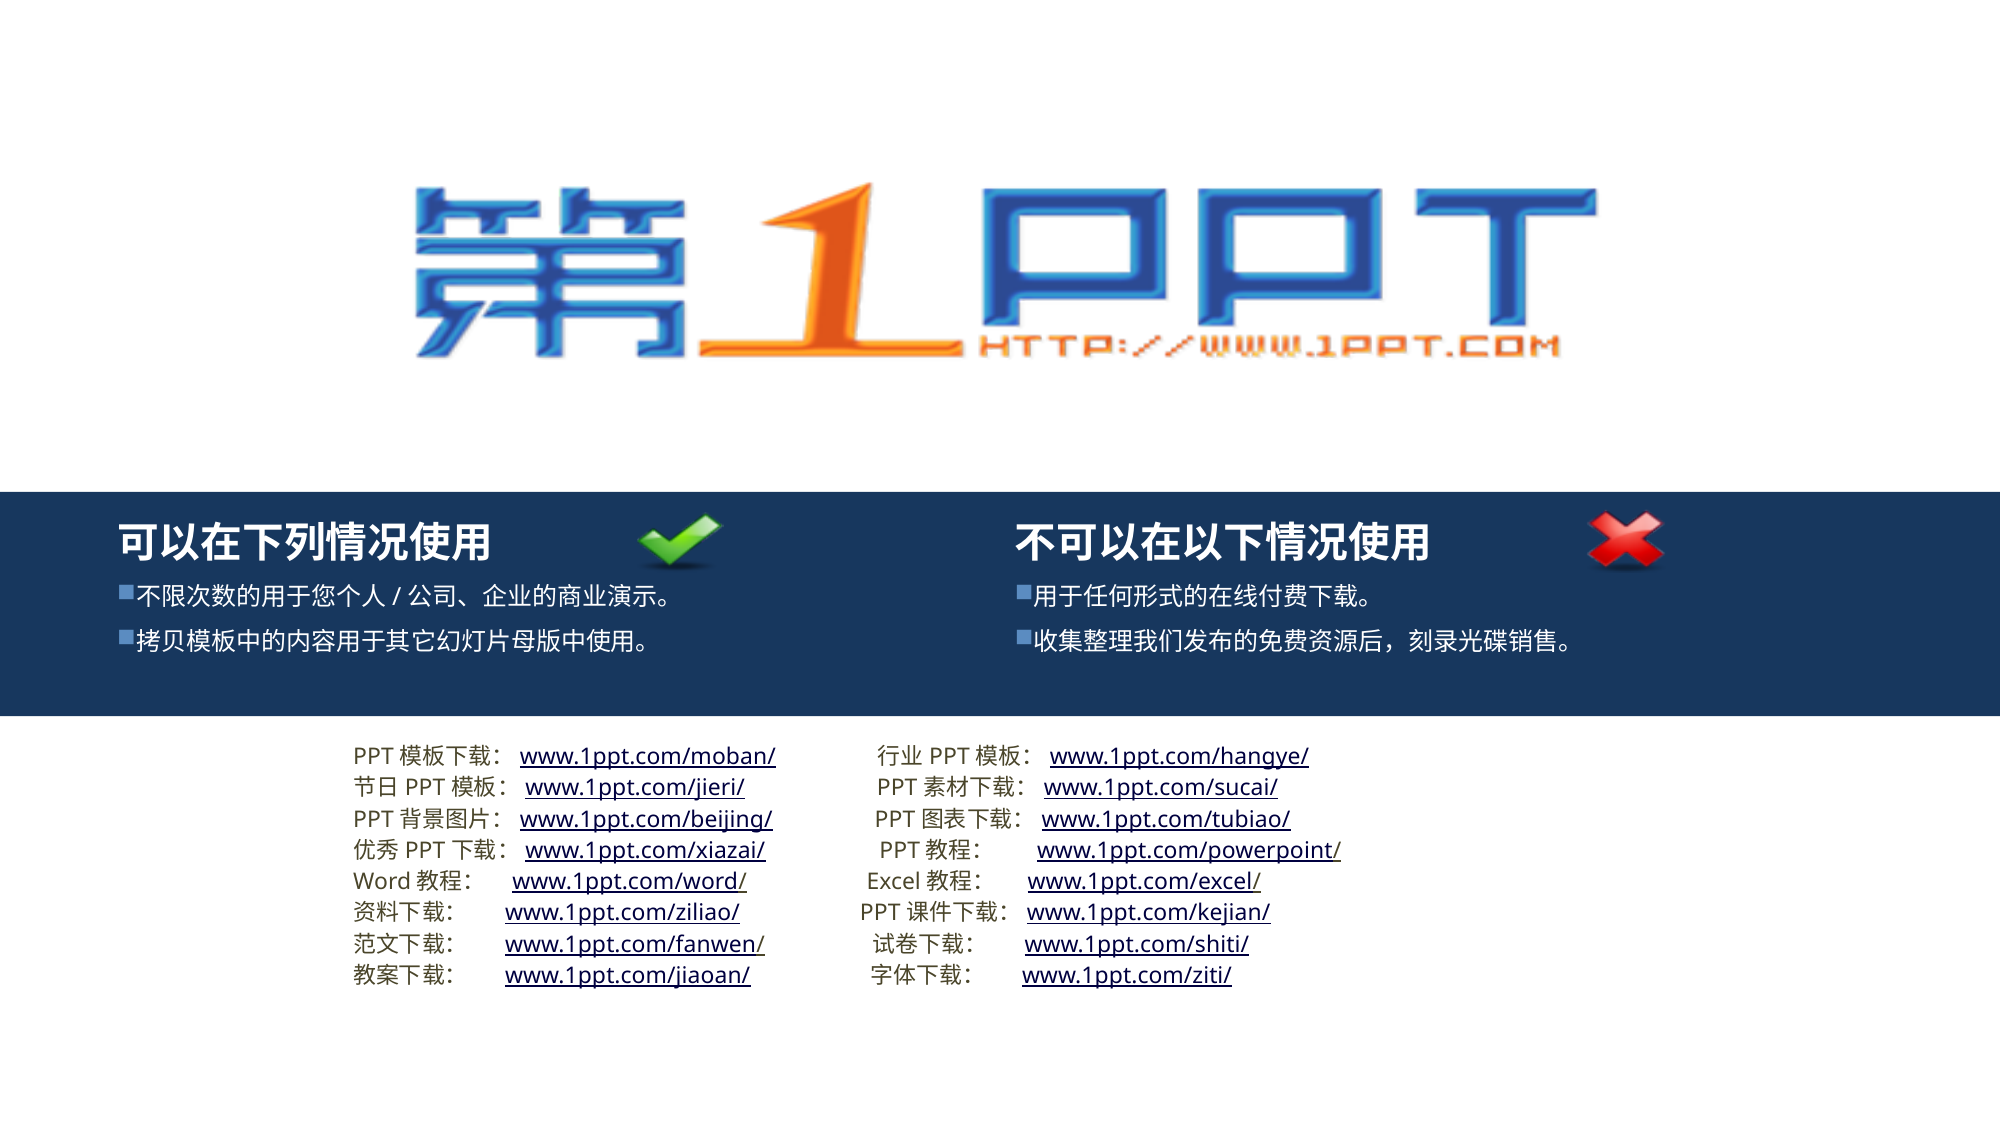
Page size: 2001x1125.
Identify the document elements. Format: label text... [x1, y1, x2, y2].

text_box [0, 491, 2000, 717]
text_box 不可以在以下情况使用 用于任何形式的在线付费下载。 收集整理我们发布的免费资源后，刻录光碟销售。 [999, 508, 1898, 762]
picture [1581, 507, 1669, 573]
picture [179, 51, 1867, 492]
text_box PPT模板下载：www.1ppt.com/moban/ 行业PPT模板：www.1ppt.com/hangye/ 节日PPT模板：www.1ppt.com/jieri/ PPT素材下载：www.1ppt.com/sucai/ PPT背景图片：www.1ppt.com/beijing/ PPT图表下载：www.1ppt.com/tubiao/ 优秀PPT下载：www.1ppt.com/xiazai/ PPT教程： www.1ppt.com/powerpoint/ Word教程： www.1ppt.com/word/ Excel教程： www.1ppt.com/excel/ 资料下载： www.1ppt.com/ziliao/ PPT课件下载：www.1ppt.com/kejian/ 范文下载： www.1ppt.com/fanwen/ 试卷下载： www.1ppt.com/shiti/ 教案下载： www.1ppt.com/jiaoan/ 字体下载： www.1ppt.com/ziti/ [336, 762, 1752, 1008]
text_box 可以在下列情况使用 不限次数的用于您个人/公司、企业的商业演示。 拷贝模板中的内容用于其它幻灯片母版中使用。 [102, 508, 1000, 774]
picture [637, 507, 724, 573]
